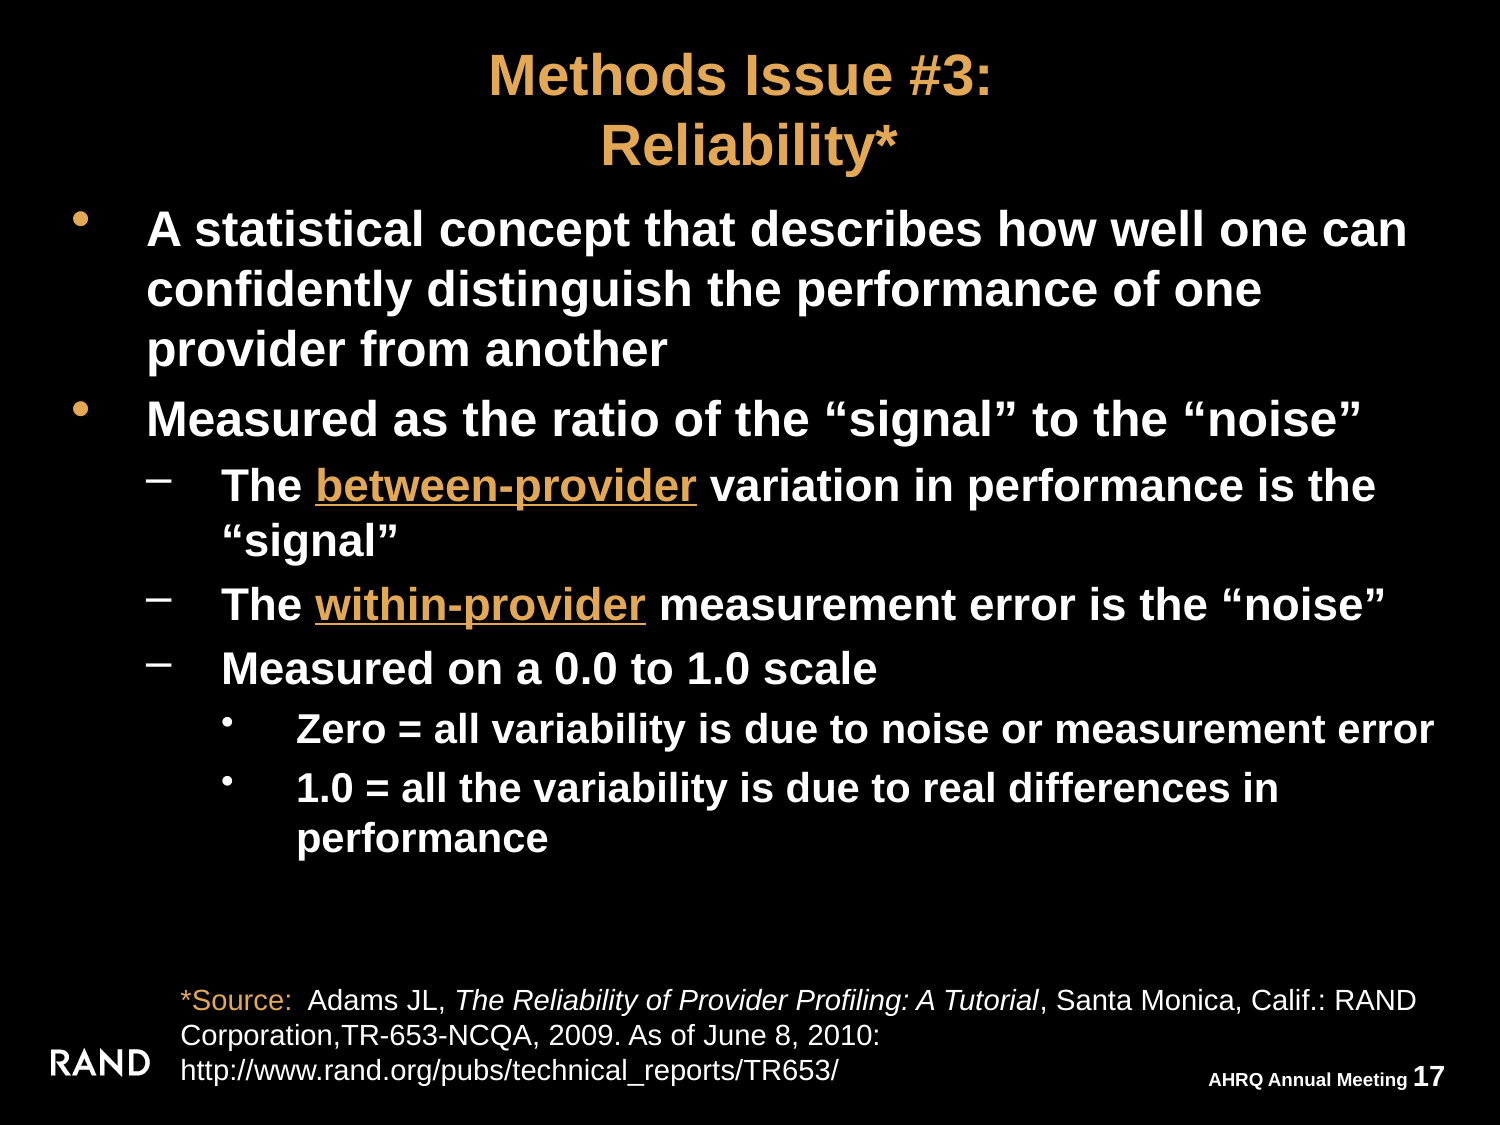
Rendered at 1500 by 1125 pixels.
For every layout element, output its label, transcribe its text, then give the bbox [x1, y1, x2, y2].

picture [50, 1046, 151, 1077]
list A statistical concept that describes how well one can confidently distinguish the performance of one provider from another Measured as the ratio of the “signal” to the “noise” The between-provider variation in performance is the “signal” The within-provider measurement error is the “noise” Measured on a 0.0 to 1.0 scale Zero = all variability is due to noise or measurement error 1.0 = all the variability is due to real differences in performance [70, 196, 1461, 1026]
text_box *Source: Adams JL, The Reliability of Provider Profiling: A Tutorial, Santa Monica, Calif.: RAND Corporation,TR-653-NCQA, 2009. As of June 8, 2010: http://www.rand.org/pubs/technical_reports/TR653/ [165, 973, 1450, 1094]
title Methods Issue #3: Reliability* [0, 36, 1500, 138]
